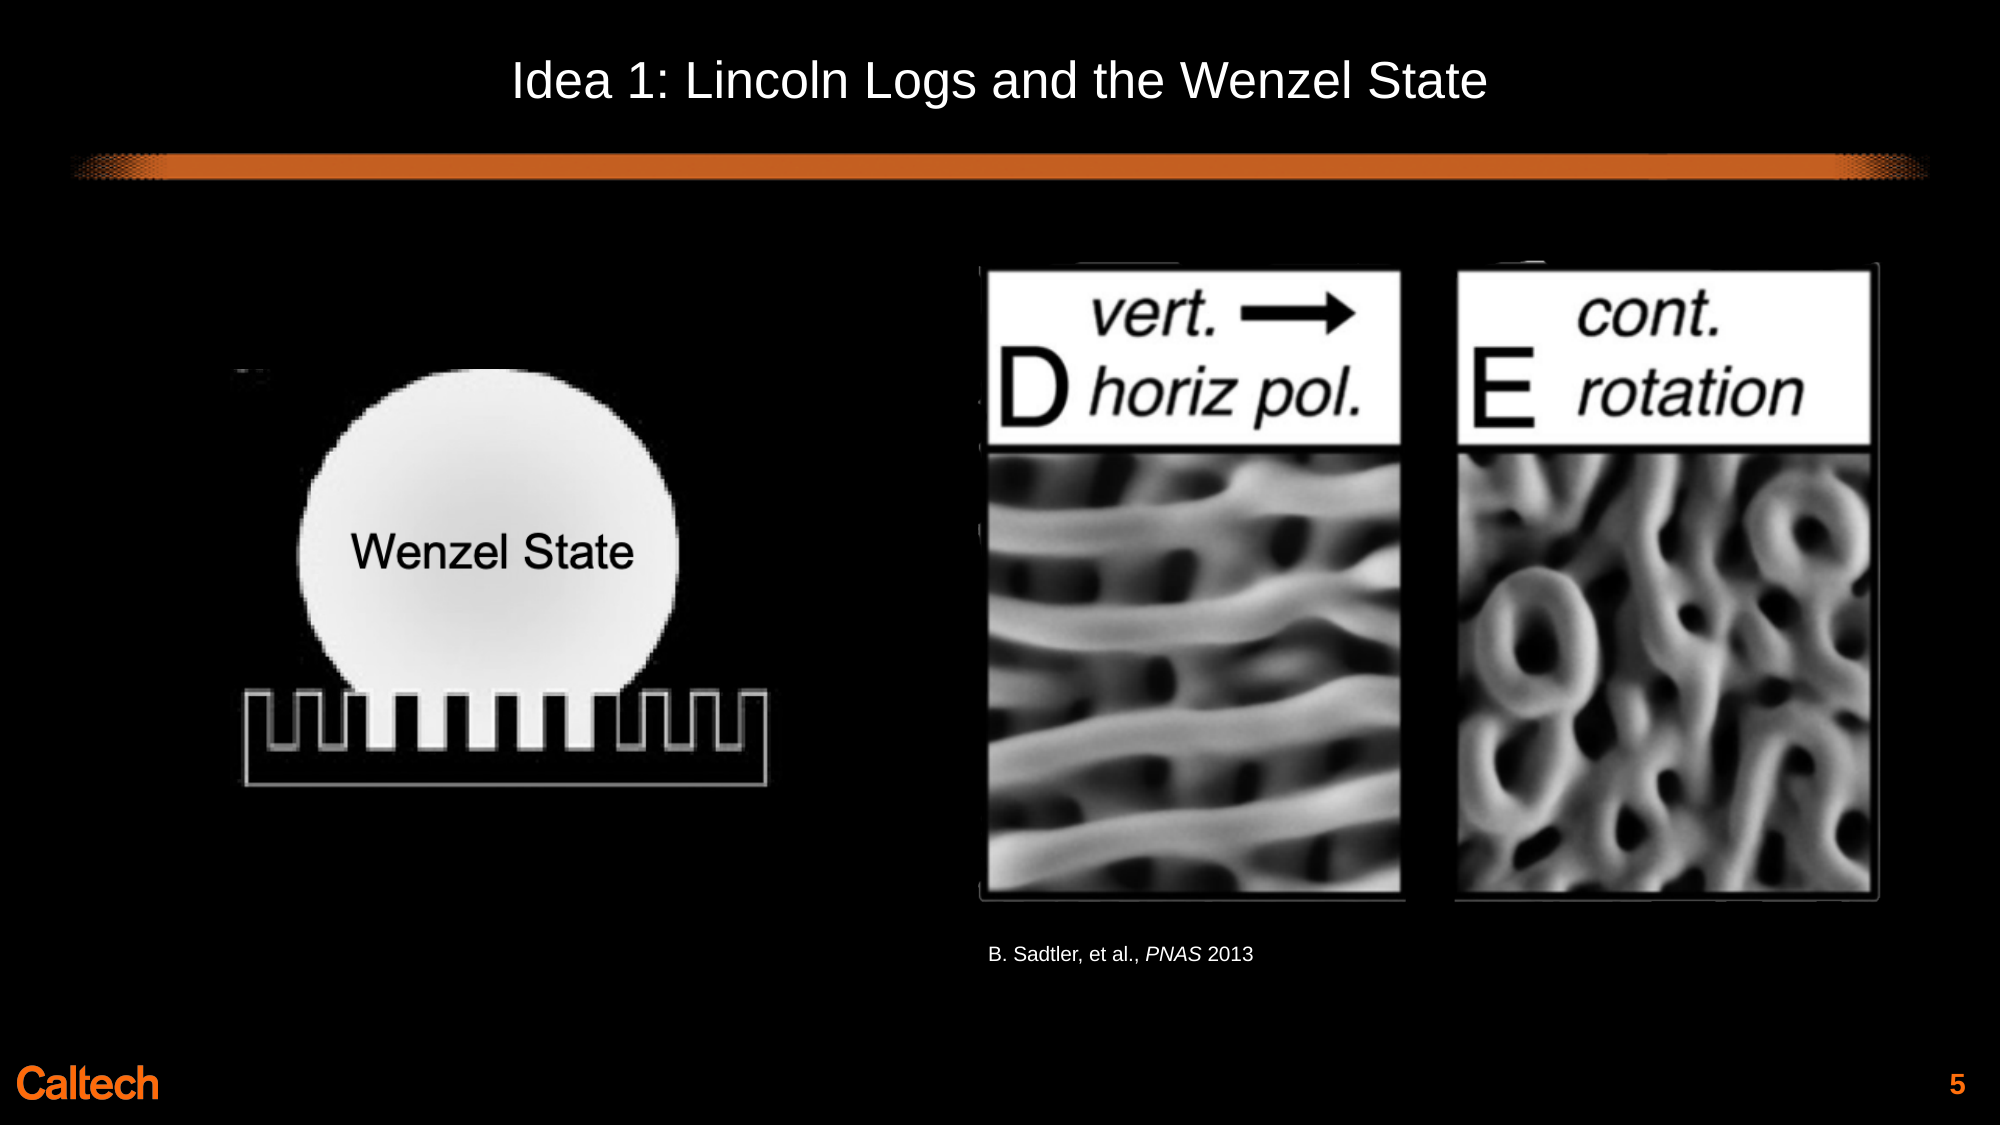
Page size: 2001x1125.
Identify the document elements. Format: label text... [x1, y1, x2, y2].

picture [17, 1065, 158, 1100]
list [954, 242, 1406, 925]
slide_number 4 [1882, 1052, 1981, 1113]
picture [69, 152, 1930, 182]
text_box B. Sadtler, et al., PNAS 2013 [973, 933, 1269, 973]
picture [214, 369, 795, 798]
title Idea 1: Lincoln Logs and the Wenzel State [192, 3, 1809, 153]
picture [1454, 250, 1937, 934]
